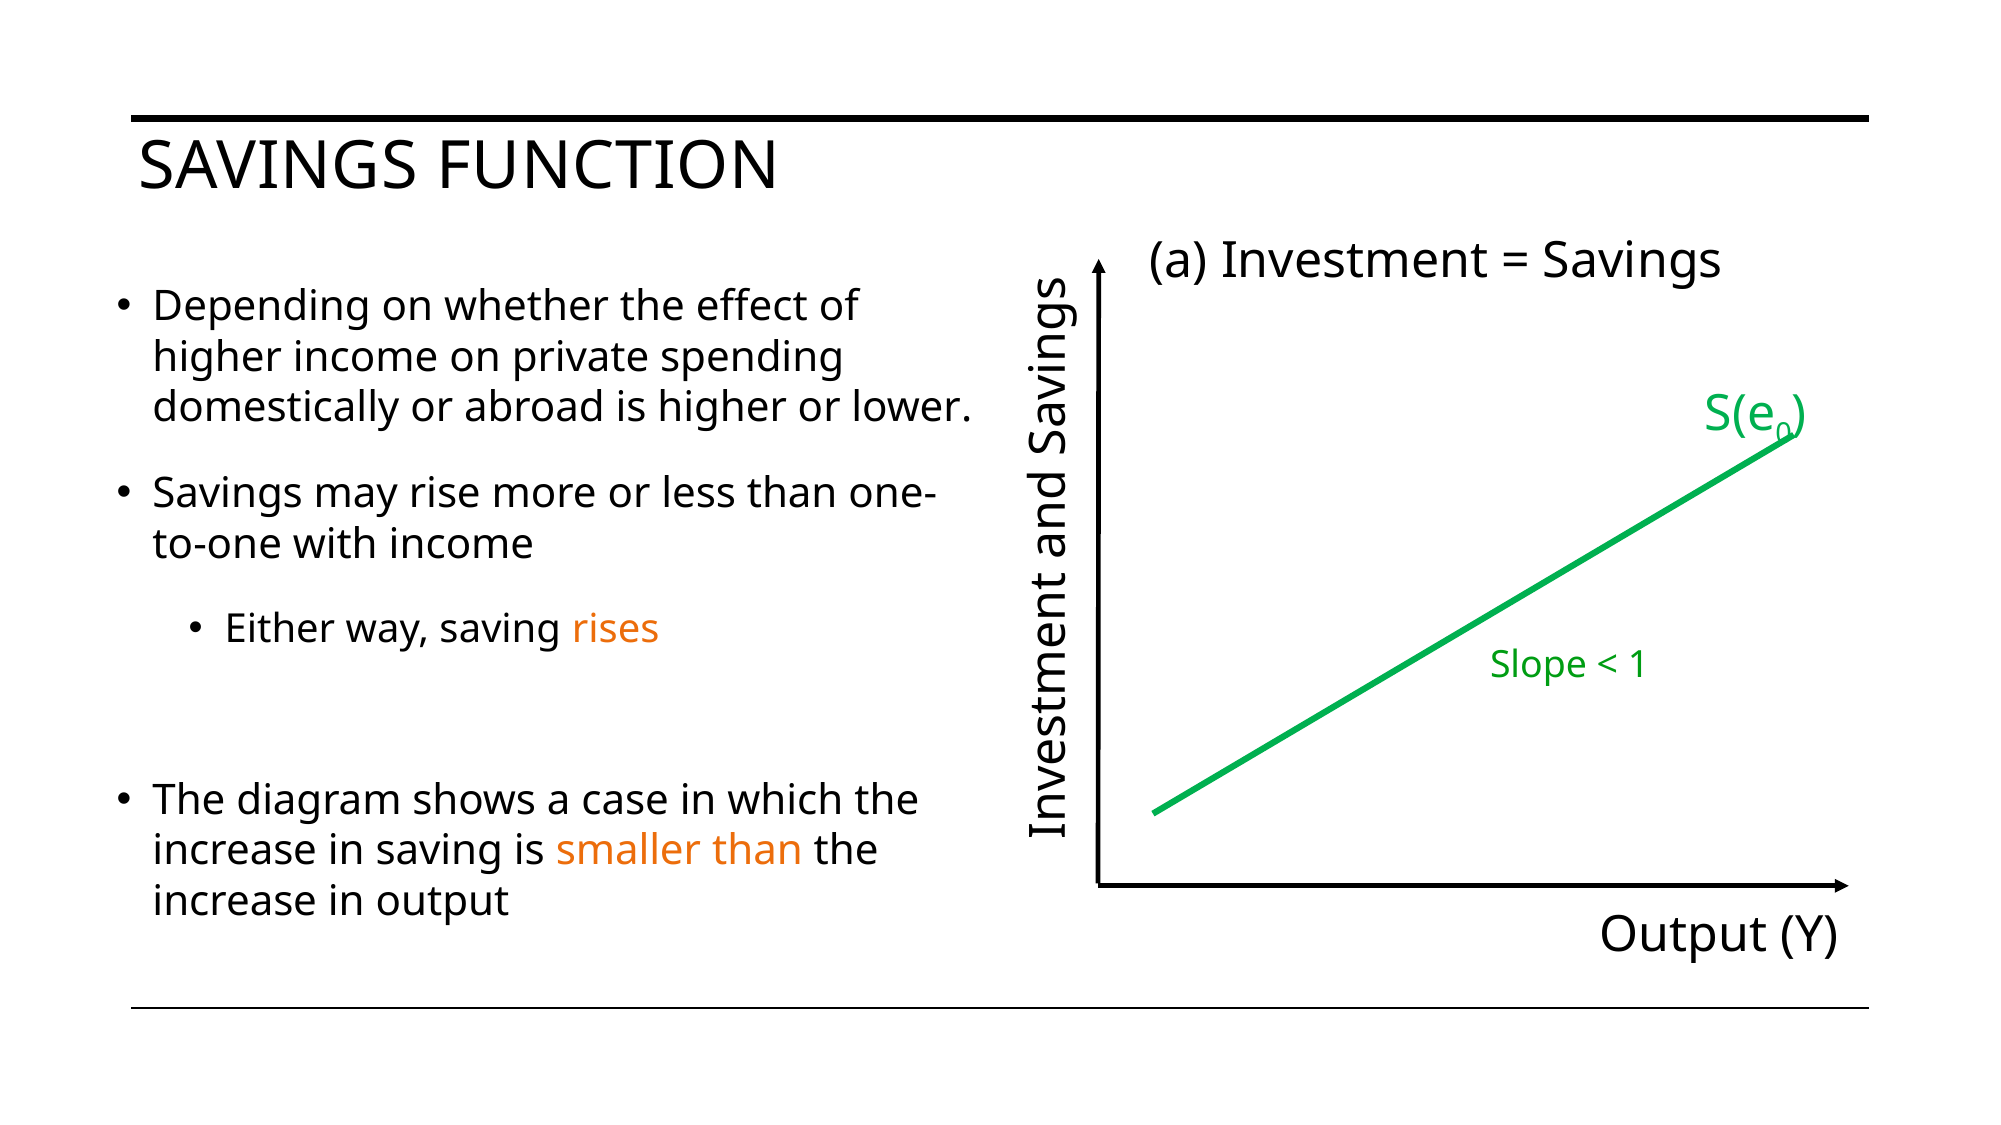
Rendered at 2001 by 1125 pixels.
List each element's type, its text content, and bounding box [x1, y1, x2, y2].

text_box Output (Y) [1592, 893, 1847, 969]
text_box (a) Investment = Savings [1142, 219, 1731, 295]
text_box S(e0) [1697, 373, 1815, 457]
text_box Investment and Savings [1007, 268, 1083, 848]
title Savings function [123, 114, 1849, 332]
text_box [1097, 879, 1849, 893]
text_box Slope < 1 [1482, 632, 1658, 693]
list Depending on whether the effect of higher income on private spending domestically or abroad is higher or lower. Savings may rise more or less than one-to-one with income Either way, saving rises The diagram shows a case in which the increase in saving is smaller than the increase in output [101, 271, 989, 986]
text_box [1092, 258, 1105, 884]
